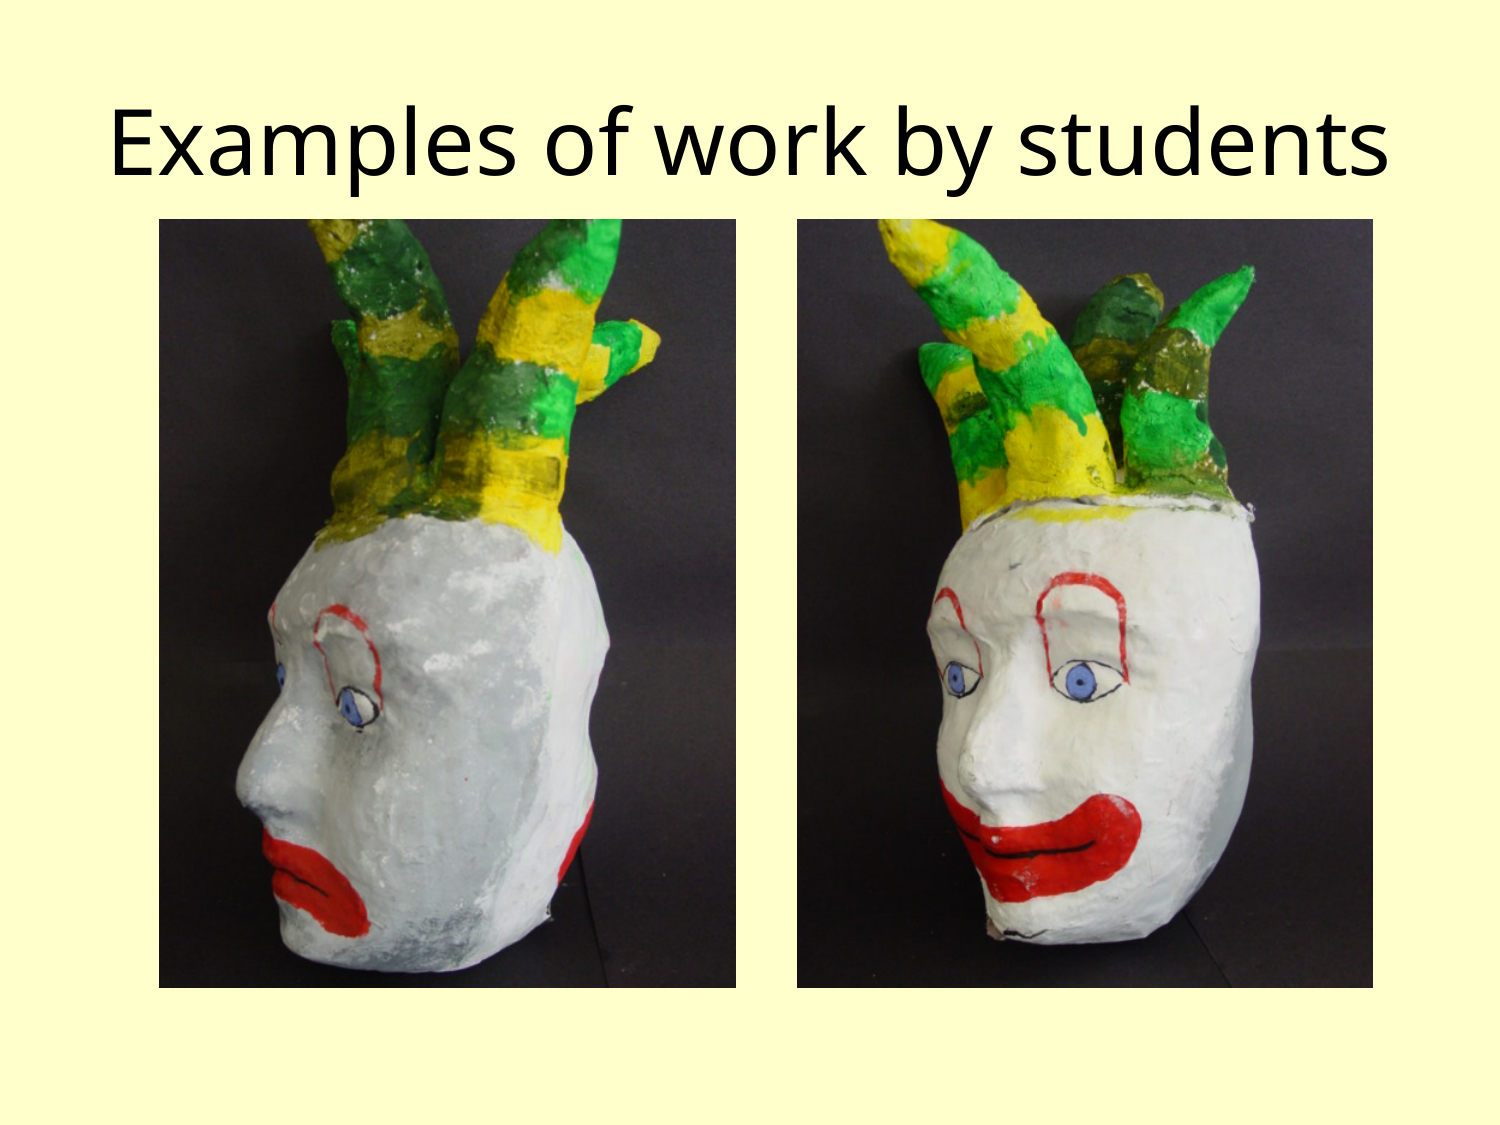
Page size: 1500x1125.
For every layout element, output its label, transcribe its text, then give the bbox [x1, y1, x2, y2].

picture [159, 219, 736, 988]
title Examples of work by students [74, 44, 1426, 233]
picture [796, 219, 1374, 988]
